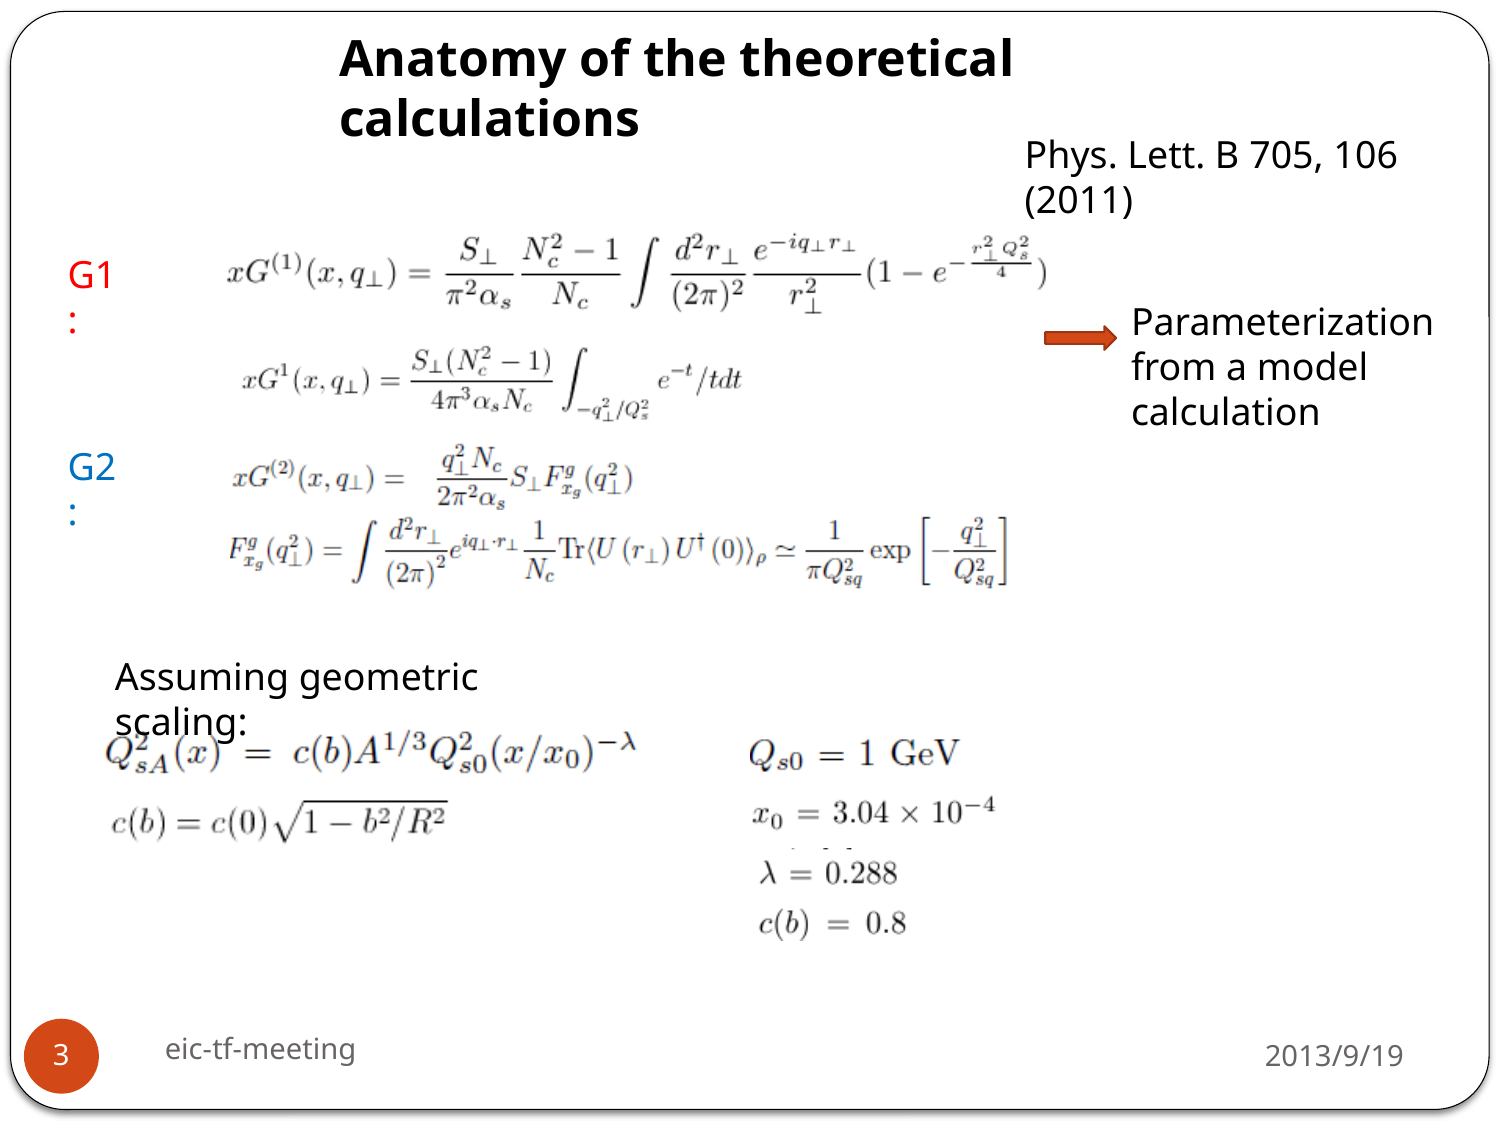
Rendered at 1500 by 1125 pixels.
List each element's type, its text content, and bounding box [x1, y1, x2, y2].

text_box G1: [53, 243, 136, 349]
slide_number 3 [23, 1018, 99, 1094]
picture [749, 848, 901, 893]
picture [224, 326, 751, 432]
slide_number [1012, 1015, 1419, 1094]
text_box Phys. Lett. B 705, 106 (2011) [1009, 123, 1483, 229]
text_box Assuming geometric scaling: [100, 645, 550, 726]
text_box Parameterization from a model calculation [1116, 291, 1459, 441]
picture [219, 434, 408, 501]
text_box Anatomy of the theoretical calculations [324, 19, 1270, 154]
text_box G2: [53, 435, 136, 541]
text_box [1044, 325, 1117, 351]
picture [229, 440, 1011, 599]
picture [218, 231, 1049, 317]
picture [100, 780, 467, 859]
picture [749, 786, 1002, 838]
picture [749, 897, 910, 941]
footer eic-tf-meeting [150, 1012, 800, 1088]
picture [100, 727, 645, 776]
picture [749, 730, 963, 775]
